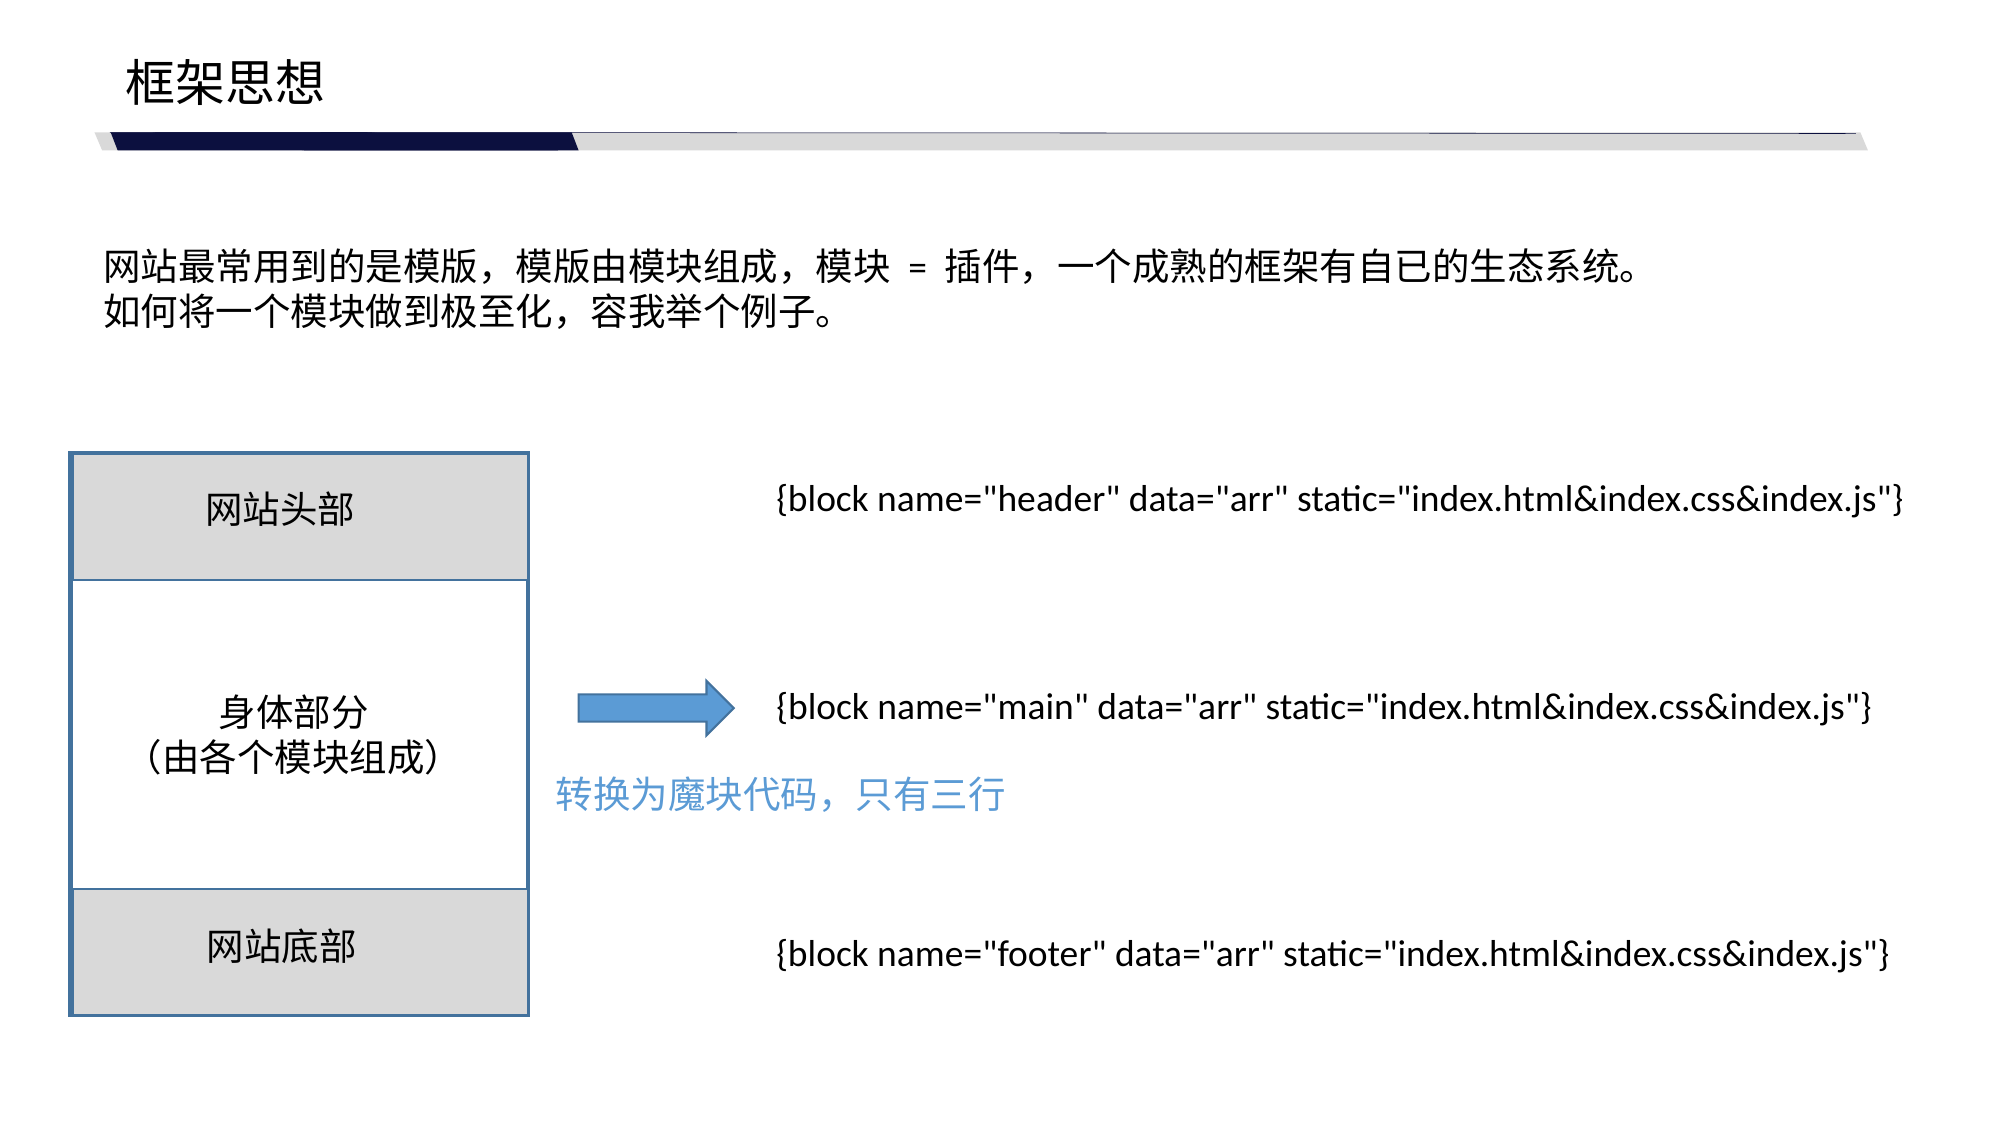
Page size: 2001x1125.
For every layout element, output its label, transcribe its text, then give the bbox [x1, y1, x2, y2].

text_box [577, 678, 736, 738]
text_box 网站头部 [190, 479, 371, 539]
text_box [72, 888, 529, 1016]
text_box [94, 132, 1868, 151]
text_box 框架思想 [110, 43, 340, 119]
text_box {block name="header" data="arr" static="index.html&index.css&index.js"} [761, 466, 1919, 527]
text_box [69, 453, 529, 1016]
text_box {block name="main" data="arr" static="index.html&index.css&index.js"} [761, 674, 1888, 735]
text_box 转换为魔块代码，只有三行 [540, 764, 1021, 824]
text_box 网站底部 [192, 915, 372, 976]
text_box {block name="footer" data="arr" static="index.html&index.css&index.js"} [761, 921, 1906, 982]
text_box [72, 453, 529, 581]
text_box 网站最常用到的是模版，模版由模块组成，模块 = 插件，一个成熟的框架有自已的生态系统。 如何将一个模块做到极至化，容我举个例子。 [88, 235, 1672, 341]
text_box 身体部分 （由各个模块组成） [109, 681, 478, 787]
